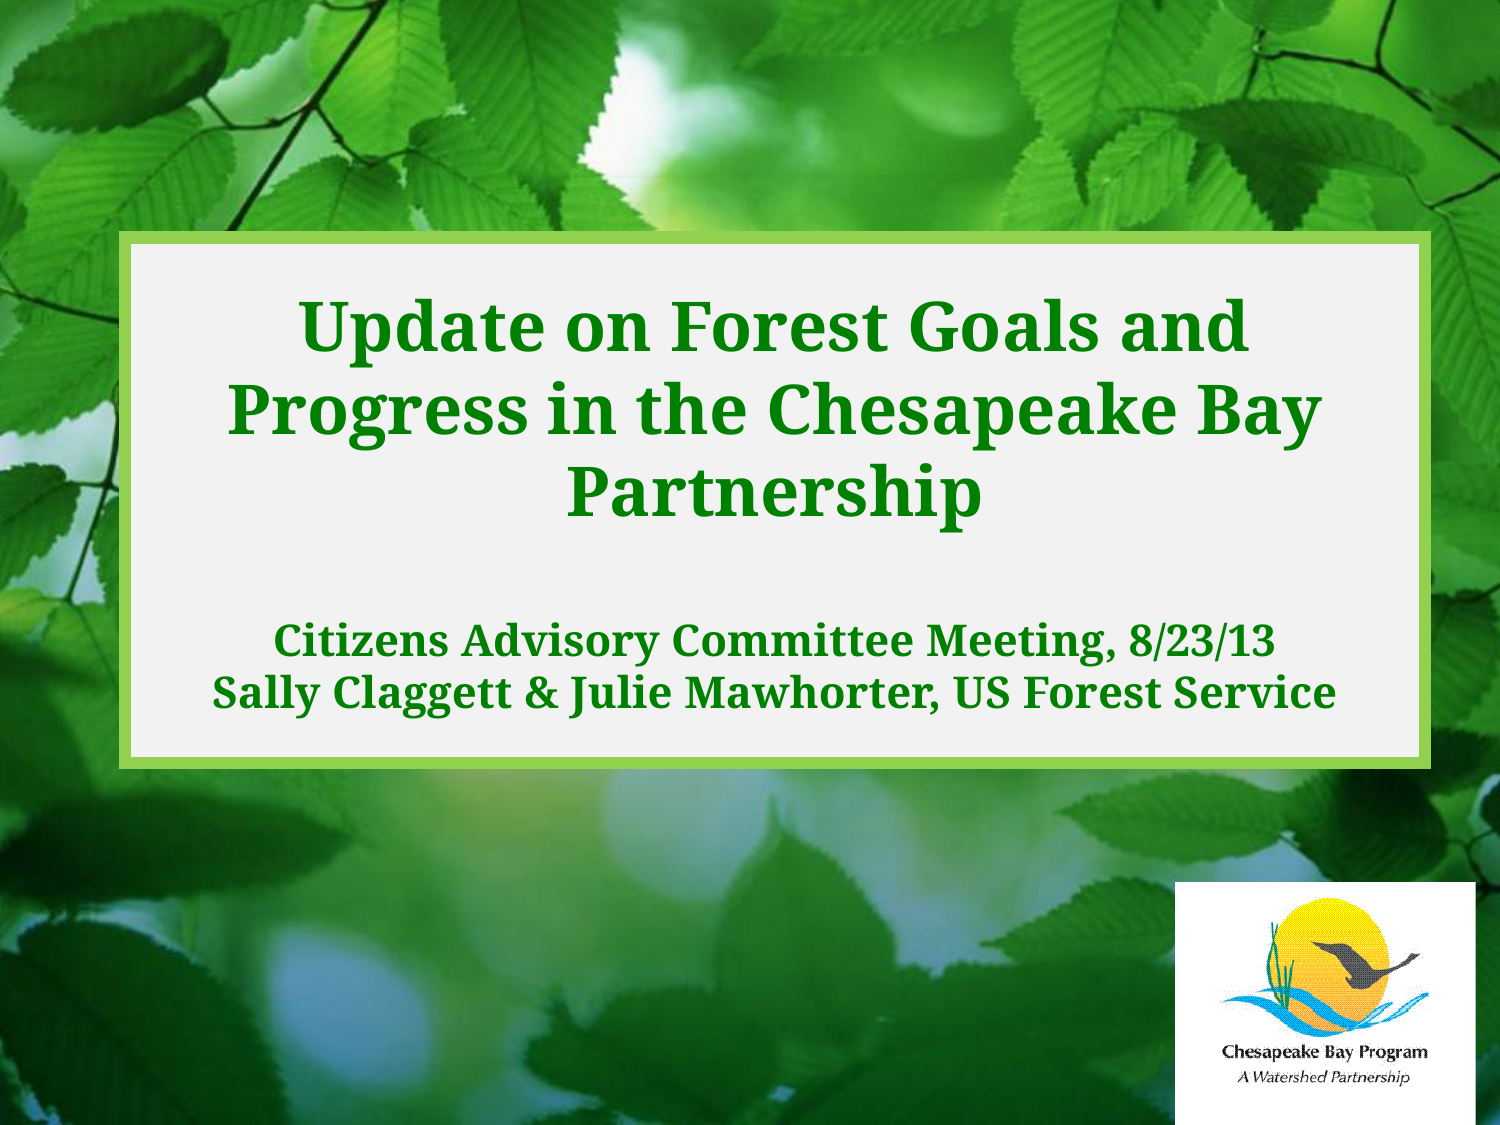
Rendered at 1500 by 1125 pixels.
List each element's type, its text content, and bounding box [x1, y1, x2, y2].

text_box Update on Forest Goals and Progress in the Chesapeake Bay Partnership Citizens Advisory Committee Meeting, 8/23/13 Sally Claggett & Julie Mawhorter, US Forest Service [125, 237, 1425, 763]
picture [0, 0, 1500, 1125]
